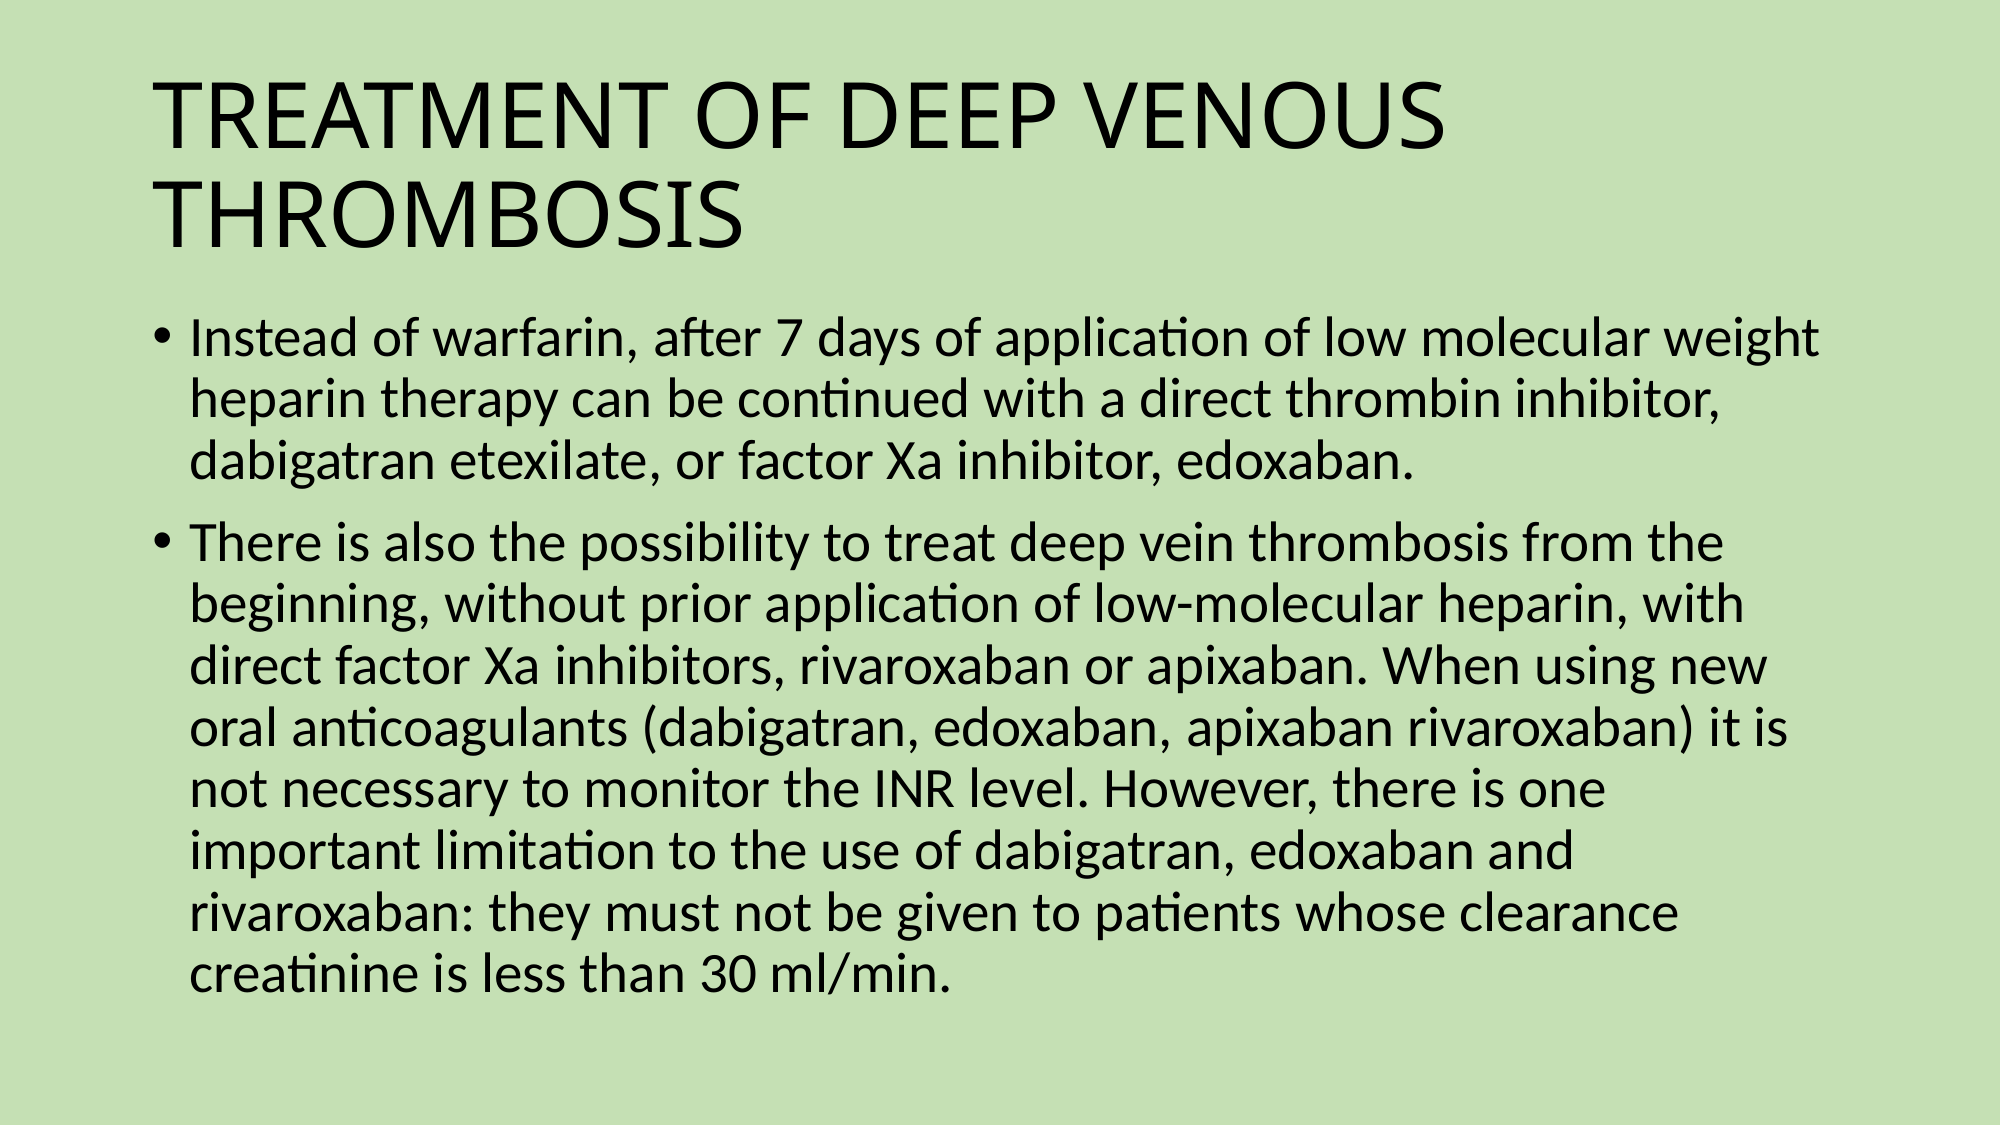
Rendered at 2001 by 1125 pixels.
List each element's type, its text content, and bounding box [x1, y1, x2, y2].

list Instead of warfarin, after 7 days of application of low molecular weight heparin therapy can be continued with a direct thrombin inhibitor, dabigatran etexilate, or factor Xa inhibitor, edoxaban. There is also the possibility to treat deep vein thrombosis from the beginning, without prior application of low-molecular heparin, with direct factor Xa inhibitors, rivaroxaban or apixaban. When using new oral anticoagulants (dabigatran, edoxaban, apixaban rivaroxaban) it is not necessary to monitor the INR level. However, there is one important limitation to the use of dabigatran, edoxaban and rivaroxaban: they must not be given to patients whose clearance creatinine is less than 30 ml/min. [137, 299, 1863, 1014]
title TREATMENT OF DEEP VENOUS THROMBOSIS [137, 59, 1863, 278]
